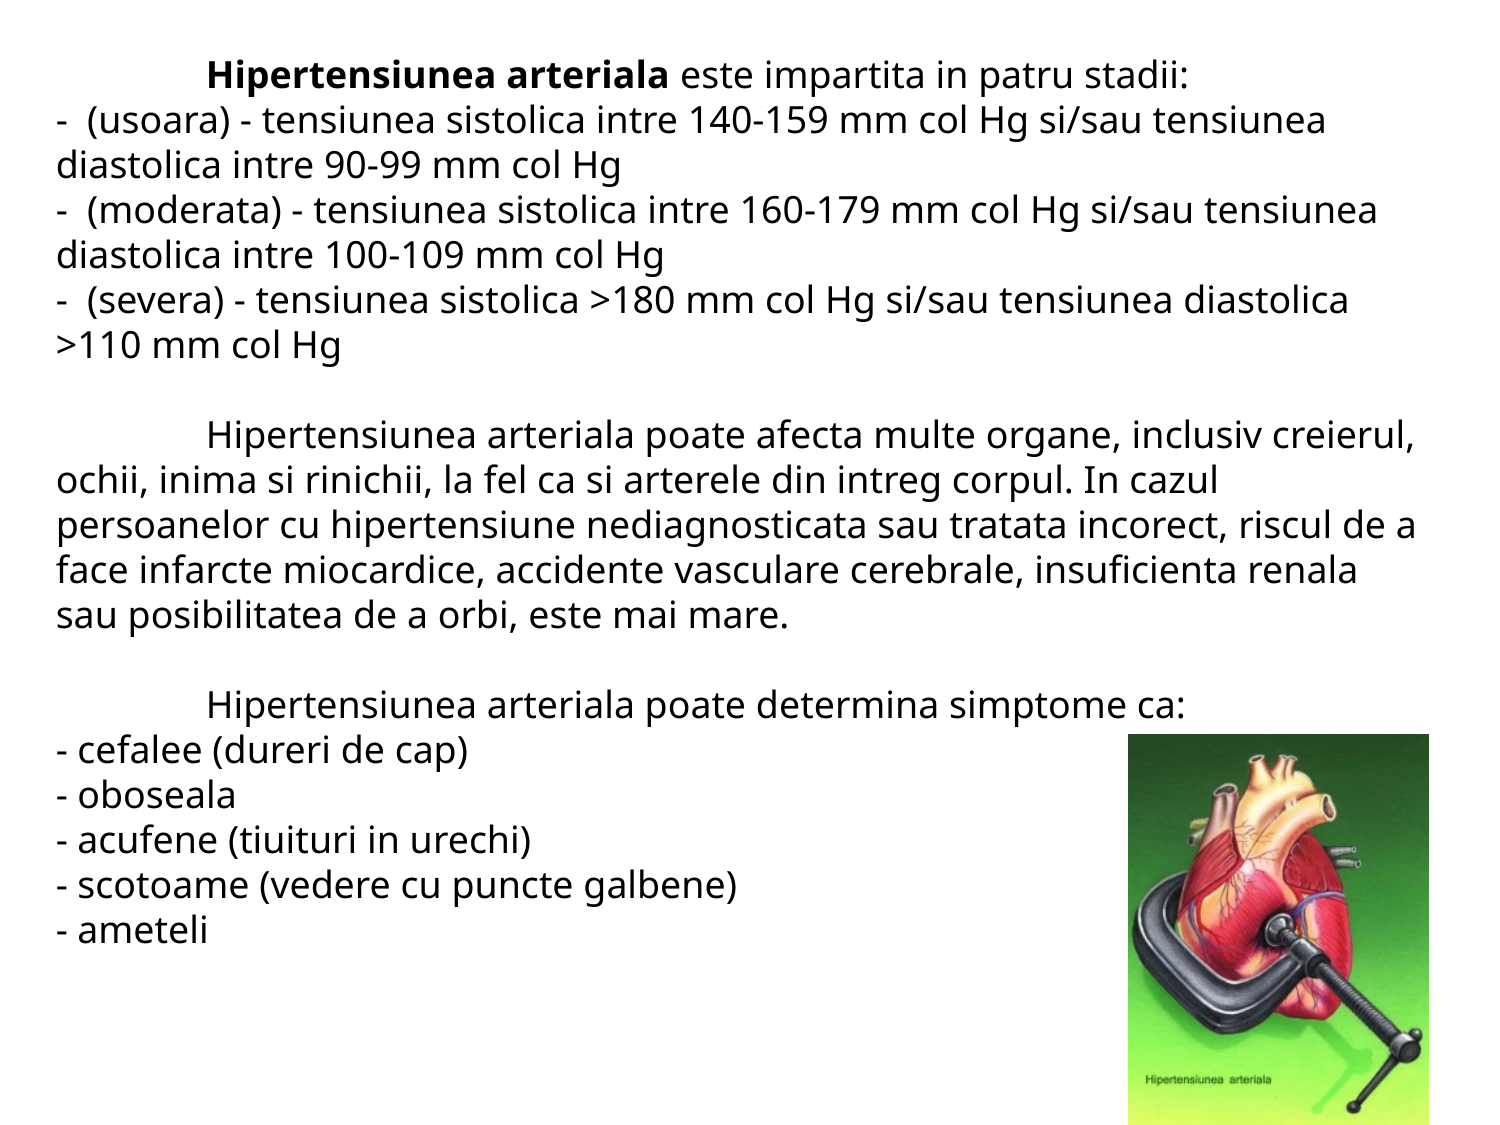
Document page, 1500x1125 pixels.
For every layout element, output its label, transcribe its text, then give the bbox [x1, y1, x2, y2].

text_box Hipertensiunea arteriala este impartita in patru stadii: - (usoara) - tensiunea sistolica intre 140-159 mm col Hg si/sau tensiunea diastolica intre 90-99 mm col Hg - (moderata) - tensiunea sistolica intre 160-179 mm col Hg si/sau tensiunea diastolica intre 100-109 mm col Hg - (severa) - tensiunea sistolica >180 mm col Hg si/sau tensiunea diastolica >110 mm col Hg Hipertensiunea arteriala poate afecta multe organe, inclusiv creierul, ochii, inima si rinichii, la fel ca si arterele din intreg corpul. In cazul persoanelor cu hipertensiune nediagnosticata sau tratata incorect, riscul de a face infarcte miocardice, accidente vasculare cerebrale, insuficienta renala sau posibilitatea de a orbi, este mai mare. Hipertensiunea arteriala poate determina simptome ca: - cefalee (dureri de cap) - oboseala - acufene (tiuituri in urechi) - scotoame (vedere cu puncte galbene) - ameteli [41, 43, 1436, 1004]
picture [1127, 734, 1430, 1125]
